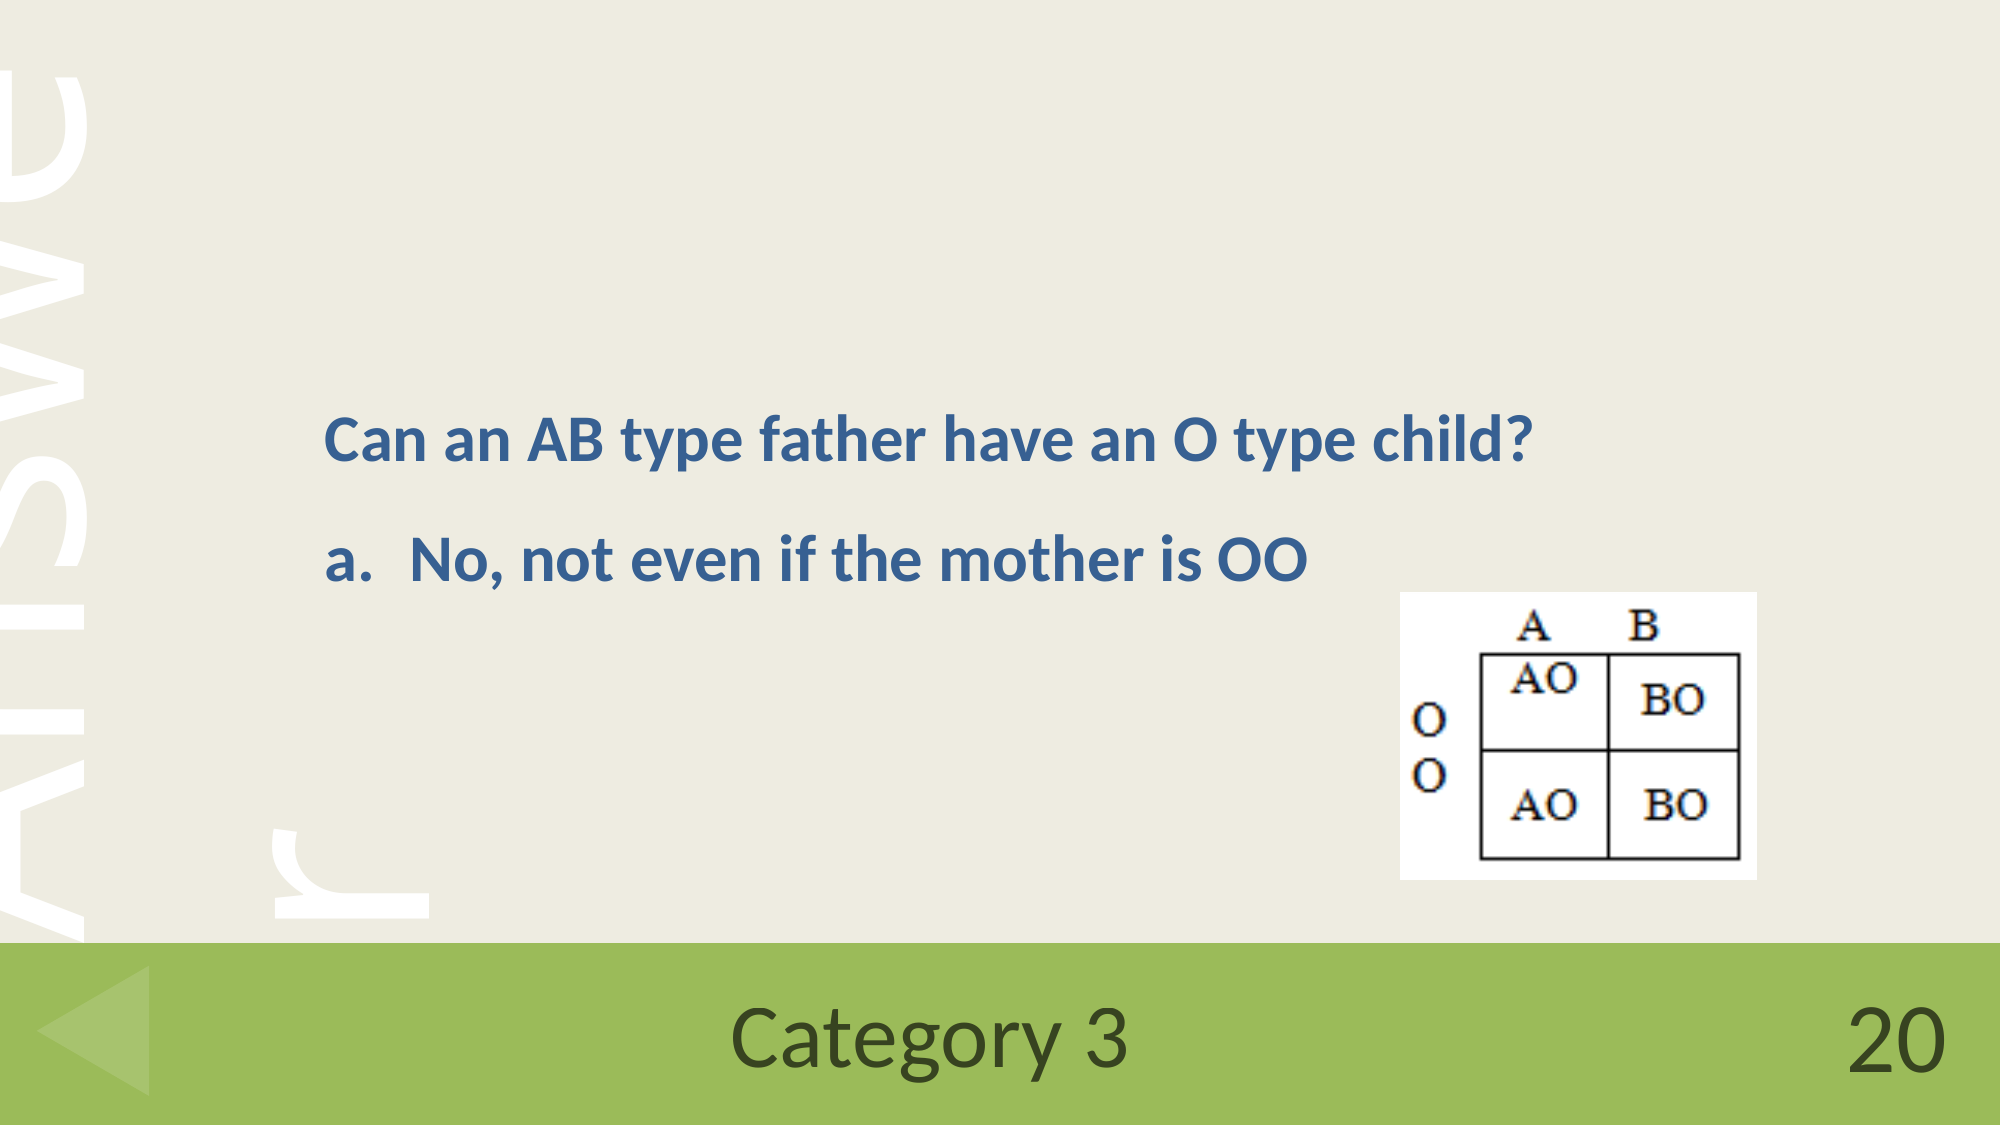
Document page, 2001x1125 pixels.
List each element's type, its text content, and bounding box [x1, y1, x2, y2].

list Can an AB type father have an O type child? No, not even if the mother is OO [309, 80, 1850, 870]
title Category 3 [30, 937, 1831, 1125]
list 20 [1831, 967, 1963, 1097]
picture [1400, 591, 1757, 881]
